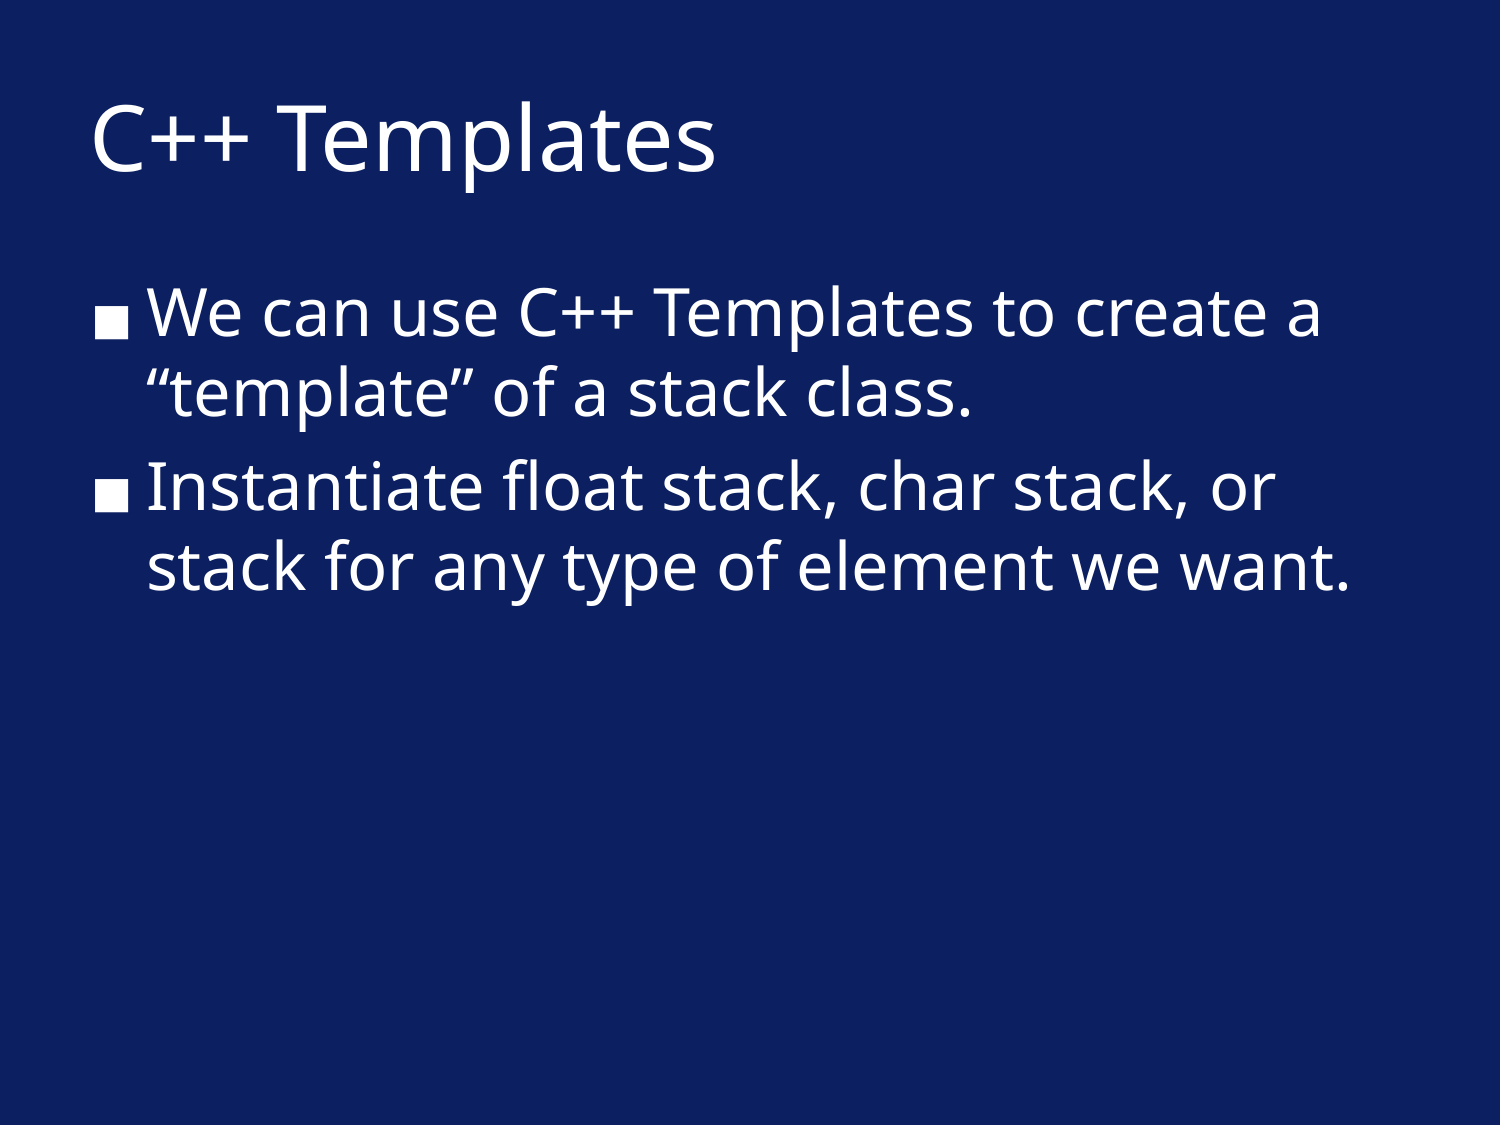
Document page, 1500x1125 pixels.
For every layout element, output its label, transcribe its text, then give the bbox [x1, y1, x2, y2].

list We can use C++ Templates to create a “template” of a stack class. Instantiate float stack, char stack, or stack for any type of element we want. [74, 262, 1425, 1013]
title C++ Templates [74, 59, 1425, 210]
